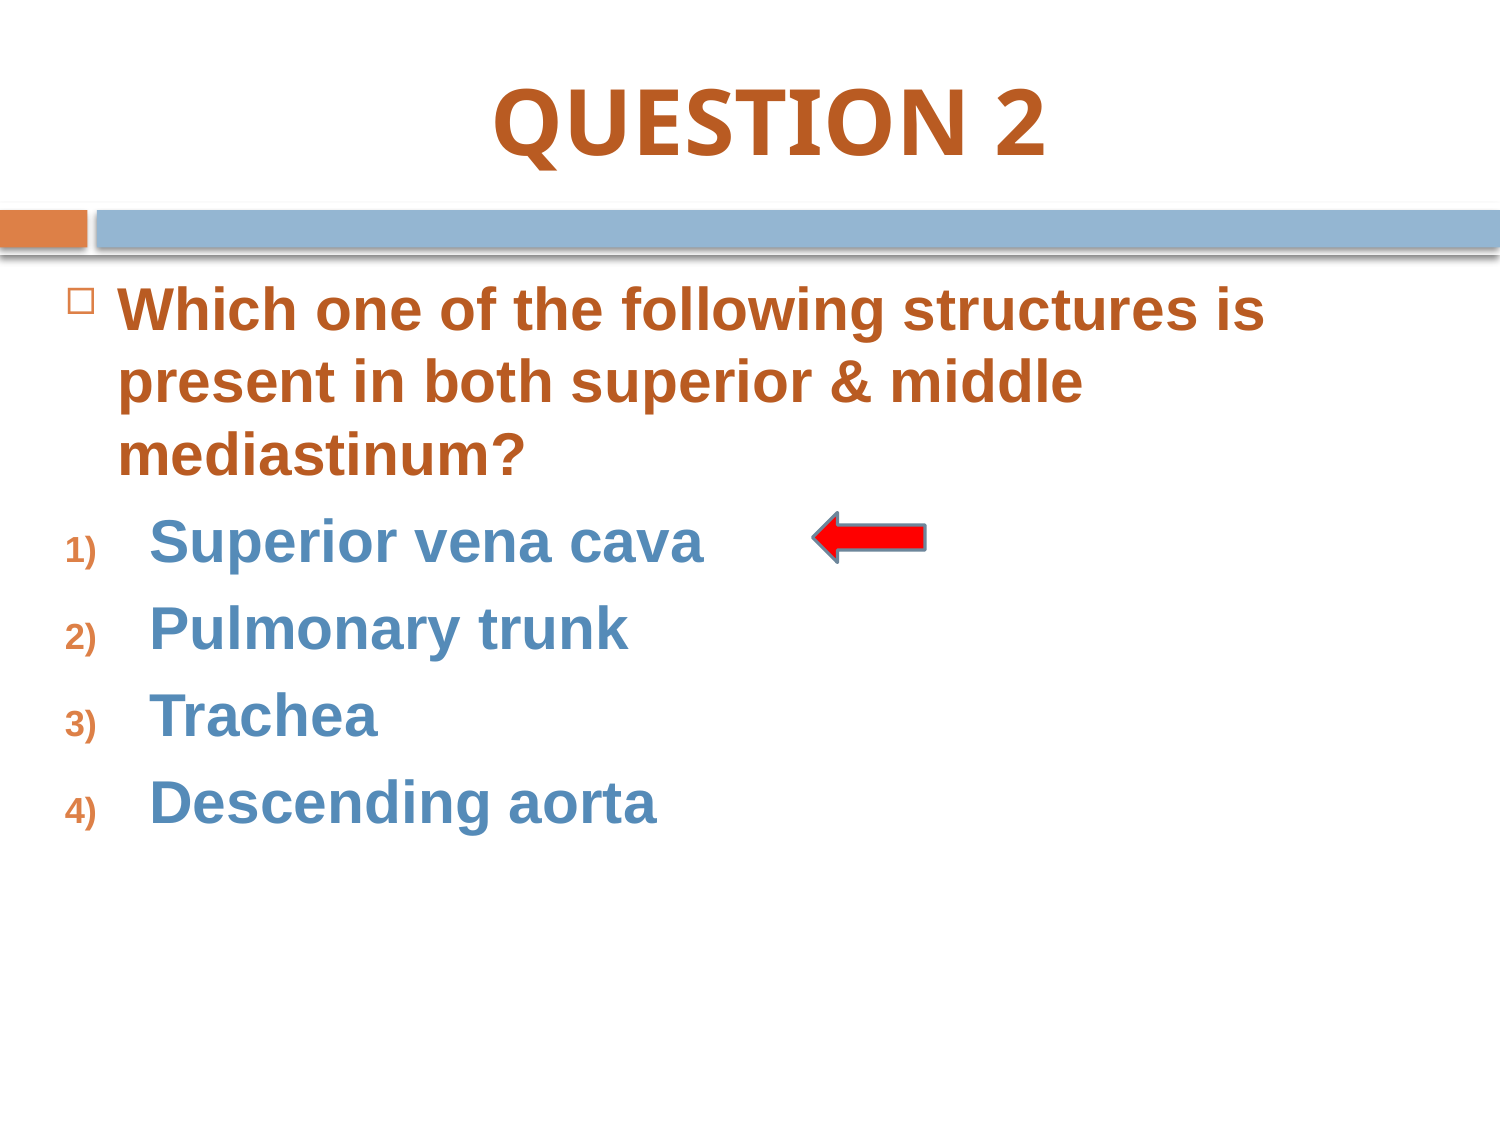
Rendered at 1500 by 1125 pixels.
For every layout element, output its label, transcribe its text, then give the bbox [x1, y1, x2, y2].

text_box [811, 511, 927, 564]
title QUESTION 2 [100, 37, 1438, 200]
list Which one of the following structures is present in both superior & middle mediastinum? Superior vena cava Pulmonary trunk Trachea Descending aorta [50, 262, 1463, 1088]
